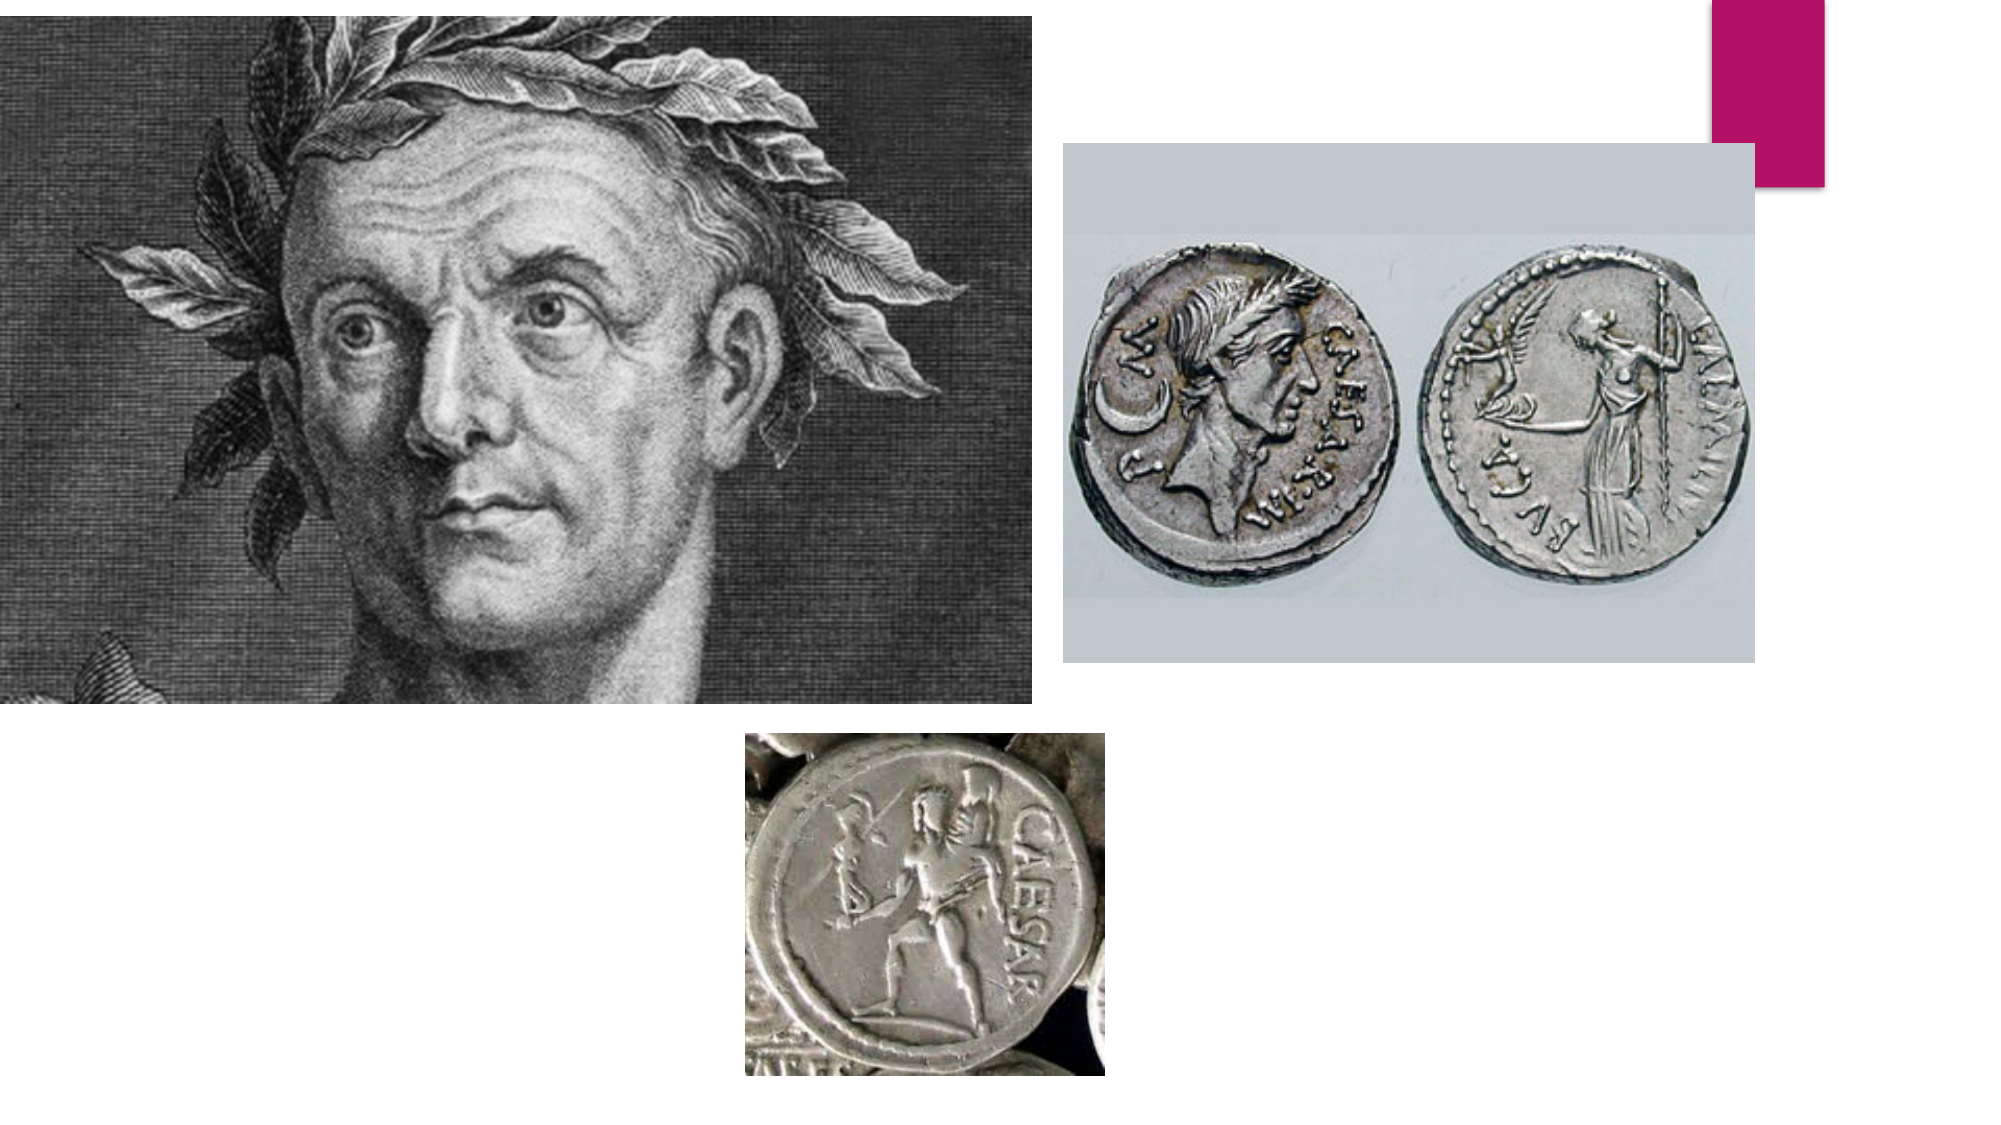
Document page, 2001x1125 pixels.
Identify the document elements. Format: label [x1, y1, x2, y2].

picture [745, 733, 1105, 1076]
picture [1062, 143, 1756, 663]
picture [0, 16, 1032, 705]
